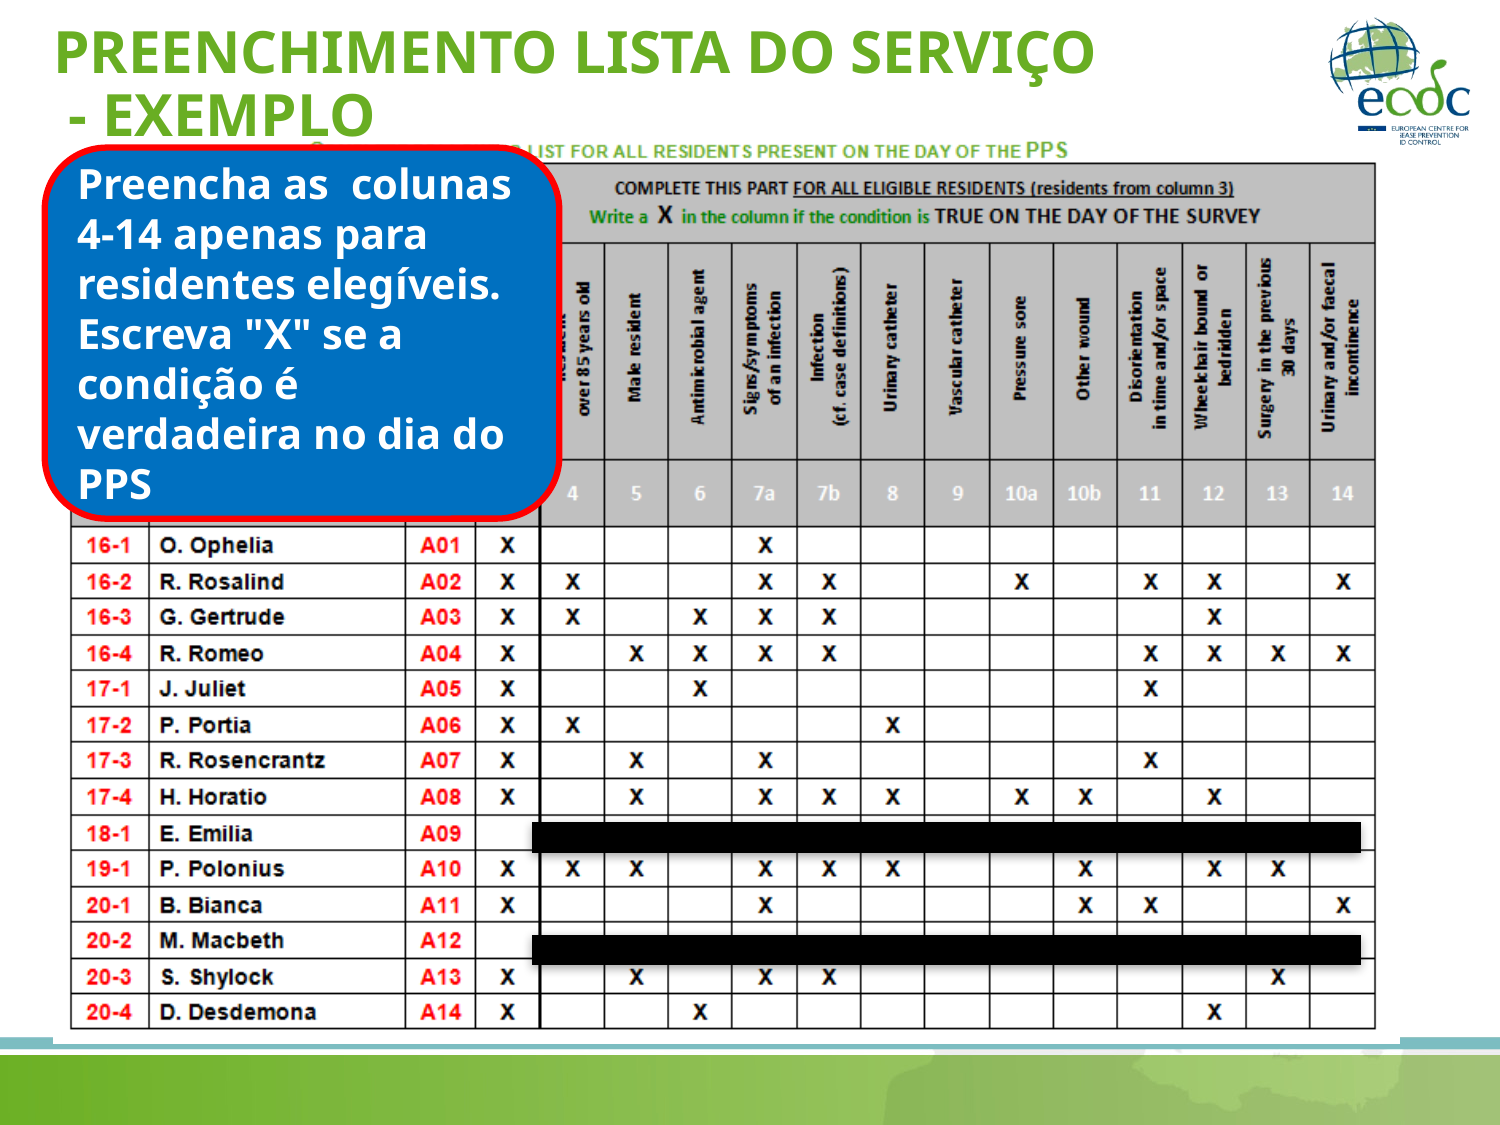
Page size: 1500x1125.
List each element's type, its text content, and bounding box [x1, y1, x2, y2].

title PREENCHIMENTO LISTA DO SERVIÇO - EXEMPLO [53, 23, 1404, 138]
picture [0, 131, 1500, 1125]
picture [1328, 17, 1473, 148]
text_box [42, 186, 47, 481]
